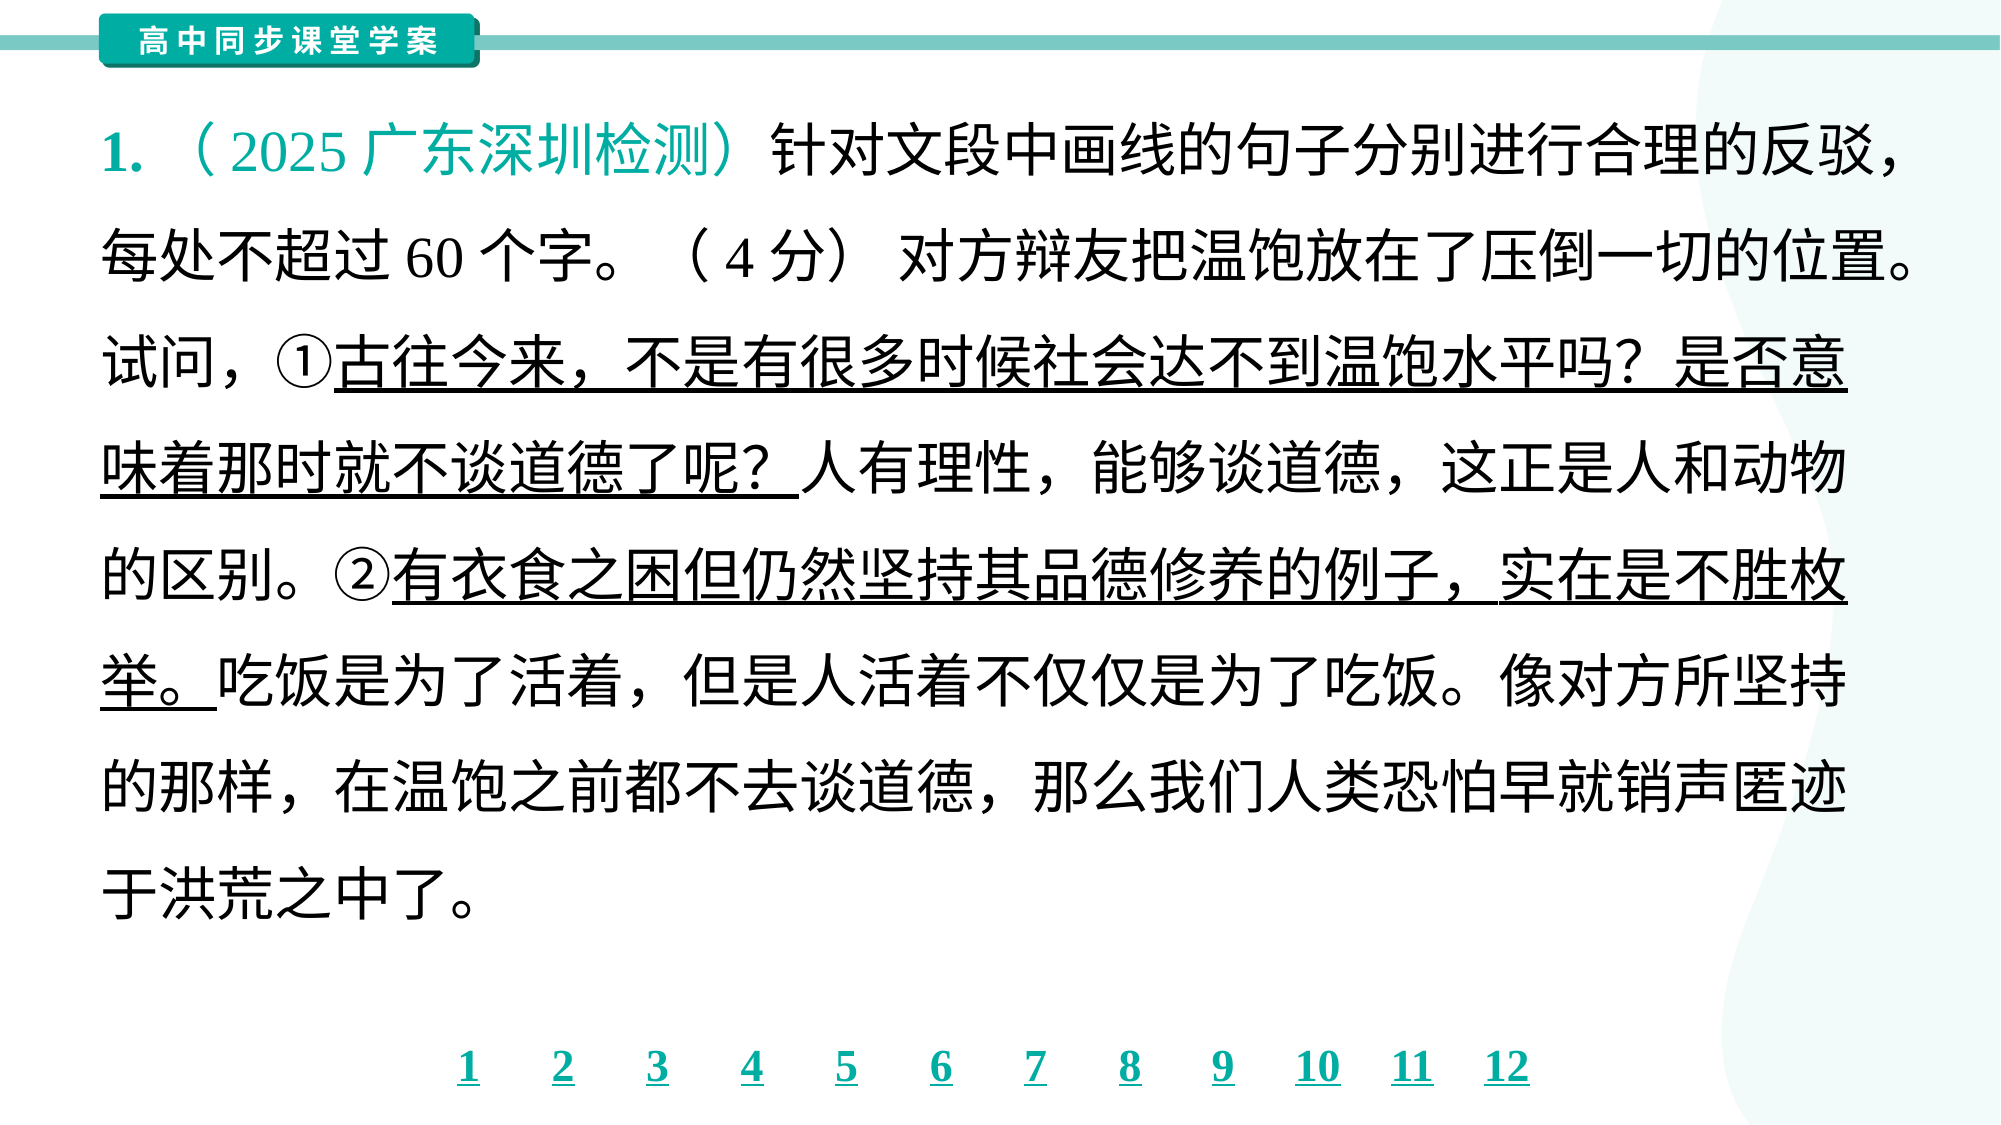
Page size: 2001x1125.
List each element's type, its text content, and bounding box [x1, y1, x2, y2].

picture [0, 0, 2000, 1125]
text_box 1.（2025广东深圳检测）针对文段中画线的句子分别进行合理的反驳， 每处不超过60个字。（4分） 对方辩友把温饱放在了压倒一切的位置。 试问，①古往今来，不是有很多时候社会达不到温饱水平吗？是否意 味着那时就不谈道德了呢？人有理性，能够谈道德，这正是人和动物 的区别。②有衣食之困但仍然坚持其品德修养的例子，实在是不胜枚 举。吃饭是为了活着，但是人活着不仅仅是为了吃饭。像对方所坚持 的那样，在温饱之前都不去谈道德，那么我们人类恐怕早就销声匿迹 于洪荒之中了。 [100, 76, 1899, 927]
